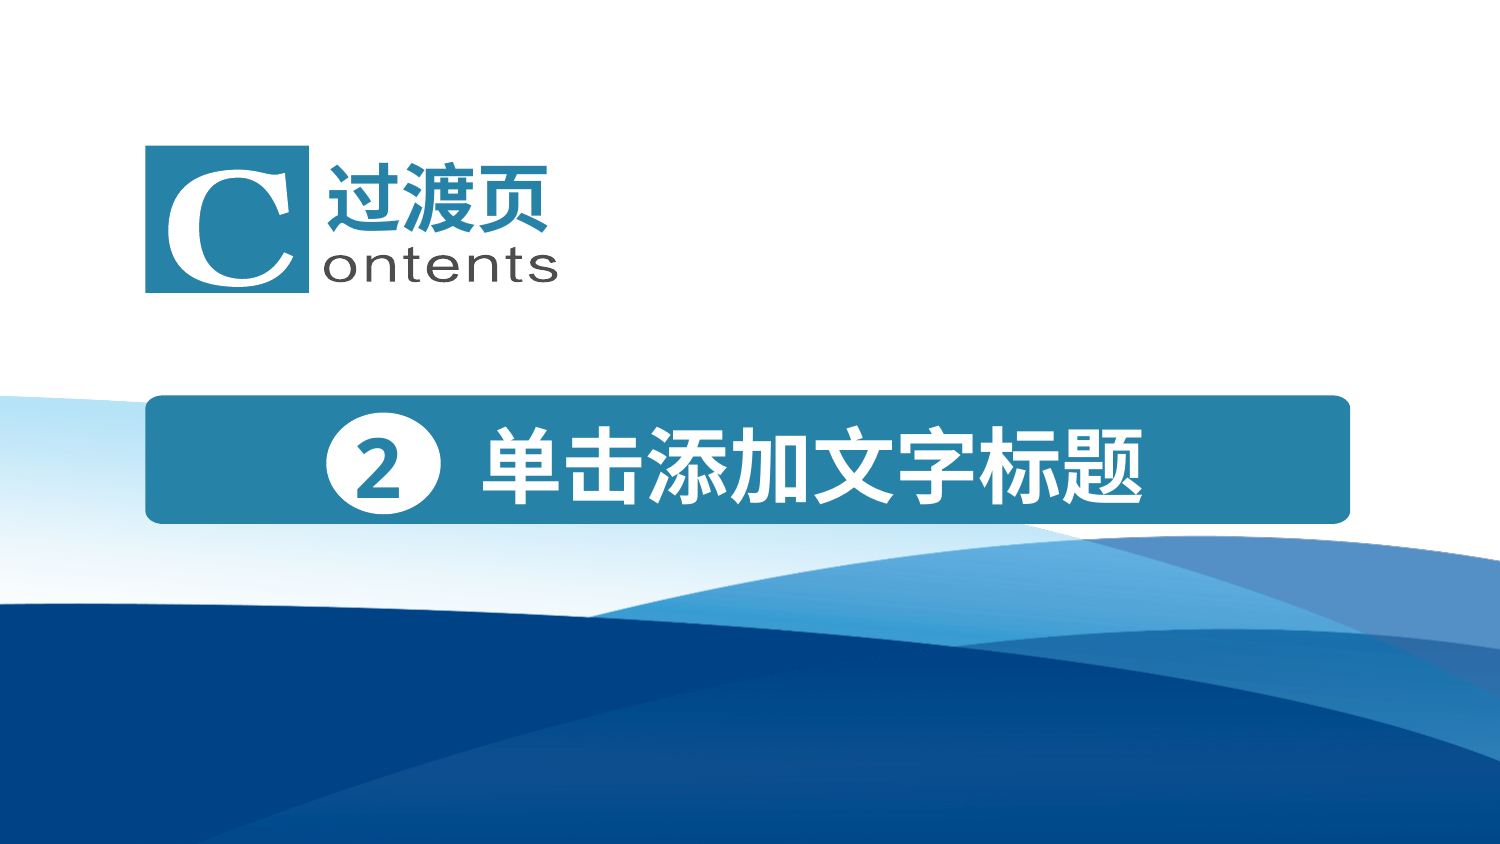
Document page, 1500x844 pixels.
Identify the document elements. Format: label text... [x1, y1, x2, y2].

text_box [528, 254, 558, 283]
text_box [326, 407, 441, 524]
text_box [468, 254, 498, 282]
text_box [168, 169, 294, 287]
text_box [505, 246, 523, 283]
text_box [366, 254, 395, 282]
picture [0, 395, 1500, 844]
text_box [324, 255, 357, 283]
text_box [403, 246, 421, 283]
text_box [426, 255, 459, 283]
text_box 过渡页 [288, 144, 589, 249]
text_box [145, 145, 309, 293]
